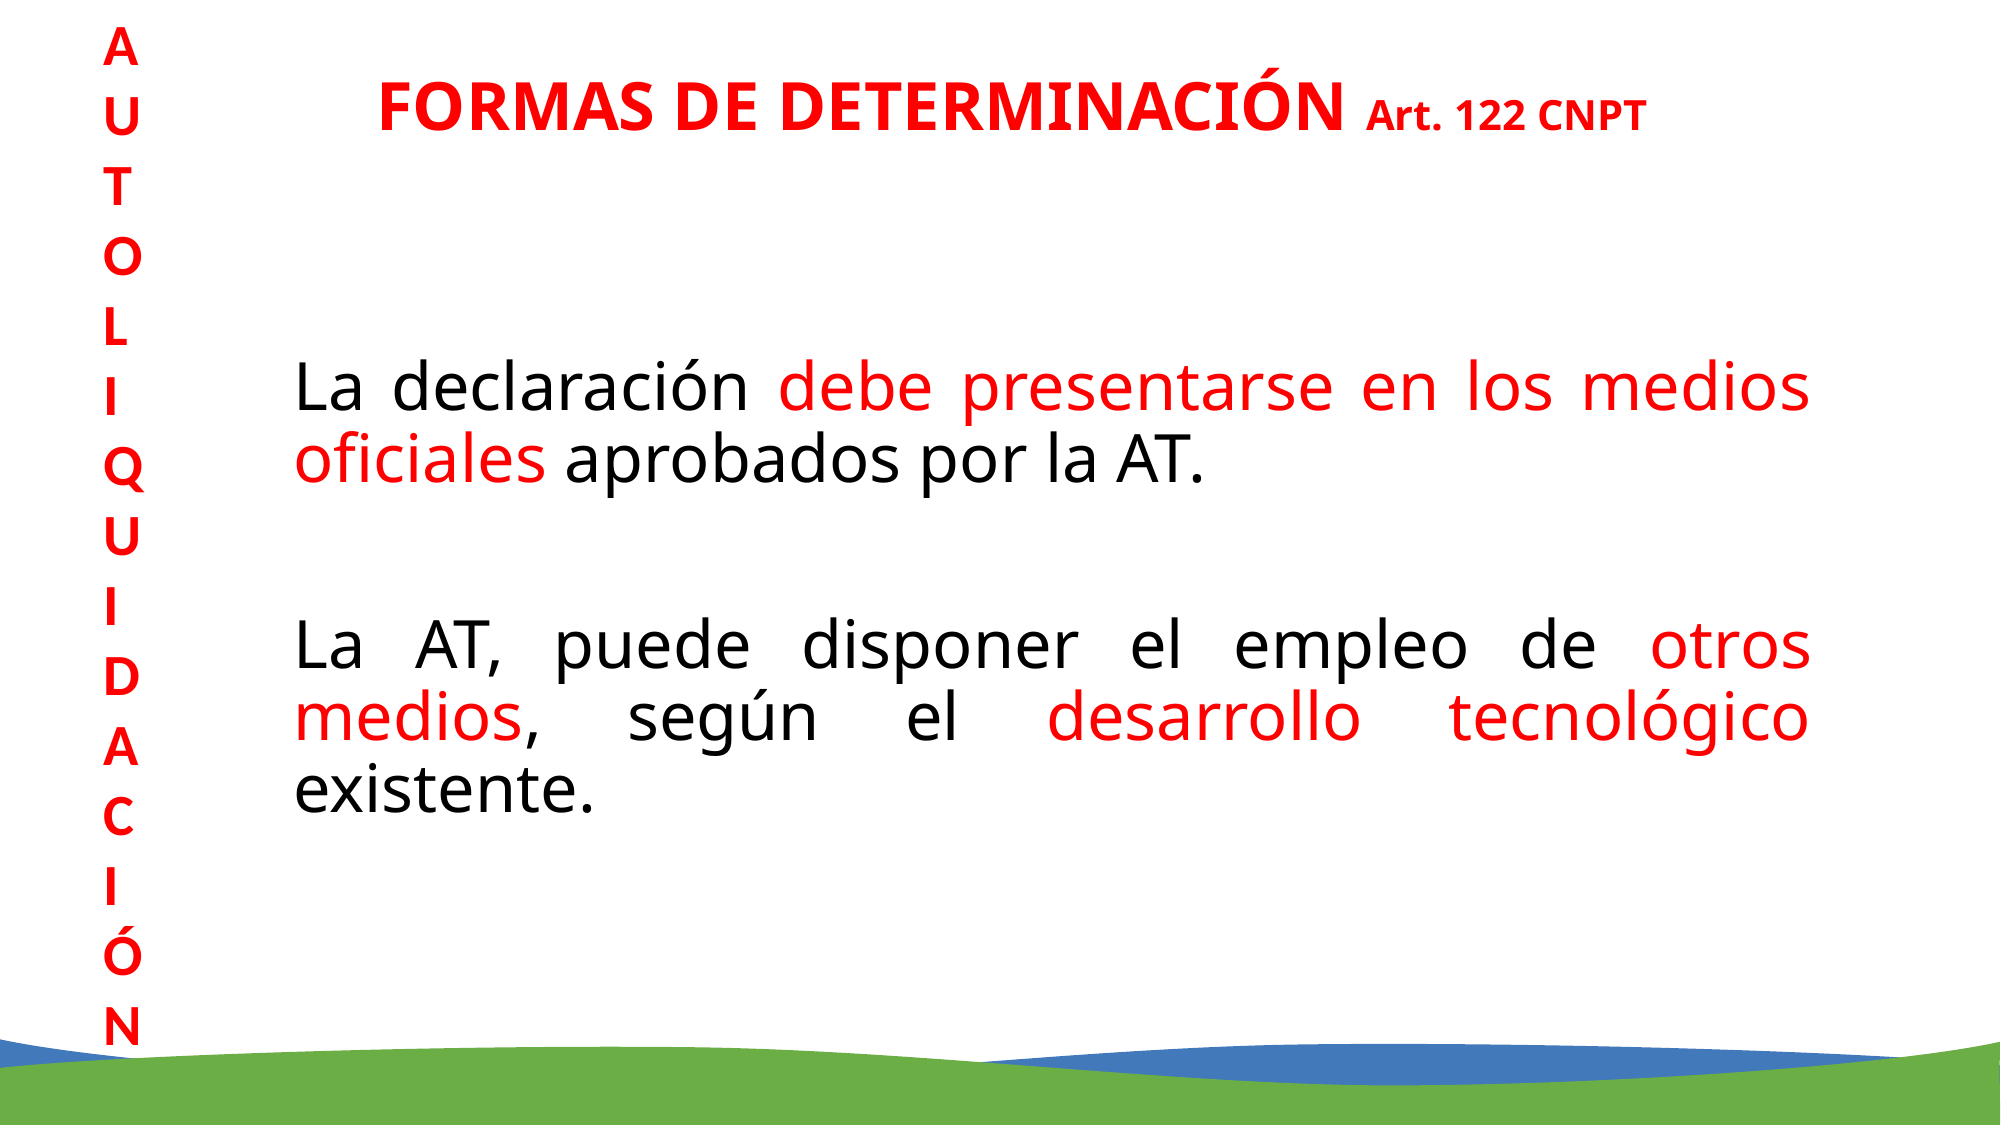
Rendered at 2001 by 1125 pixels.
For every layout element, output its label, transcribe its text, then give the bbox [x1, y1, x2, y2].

text_box A U T O L I Q U I D A C I Ó N [88, 0, 162, 1065]
title FORMAS DE DETERMINACIÓN Art. 122 CNPT [361, 49, 1676, 192]
text_box La declaración debe presentarse en los medios oficiales aprobados por la AT. La AT, puede disponer el empleo de otros medios, según el desarrollo tecnológico existente. [278, 252, 1828, 976]
